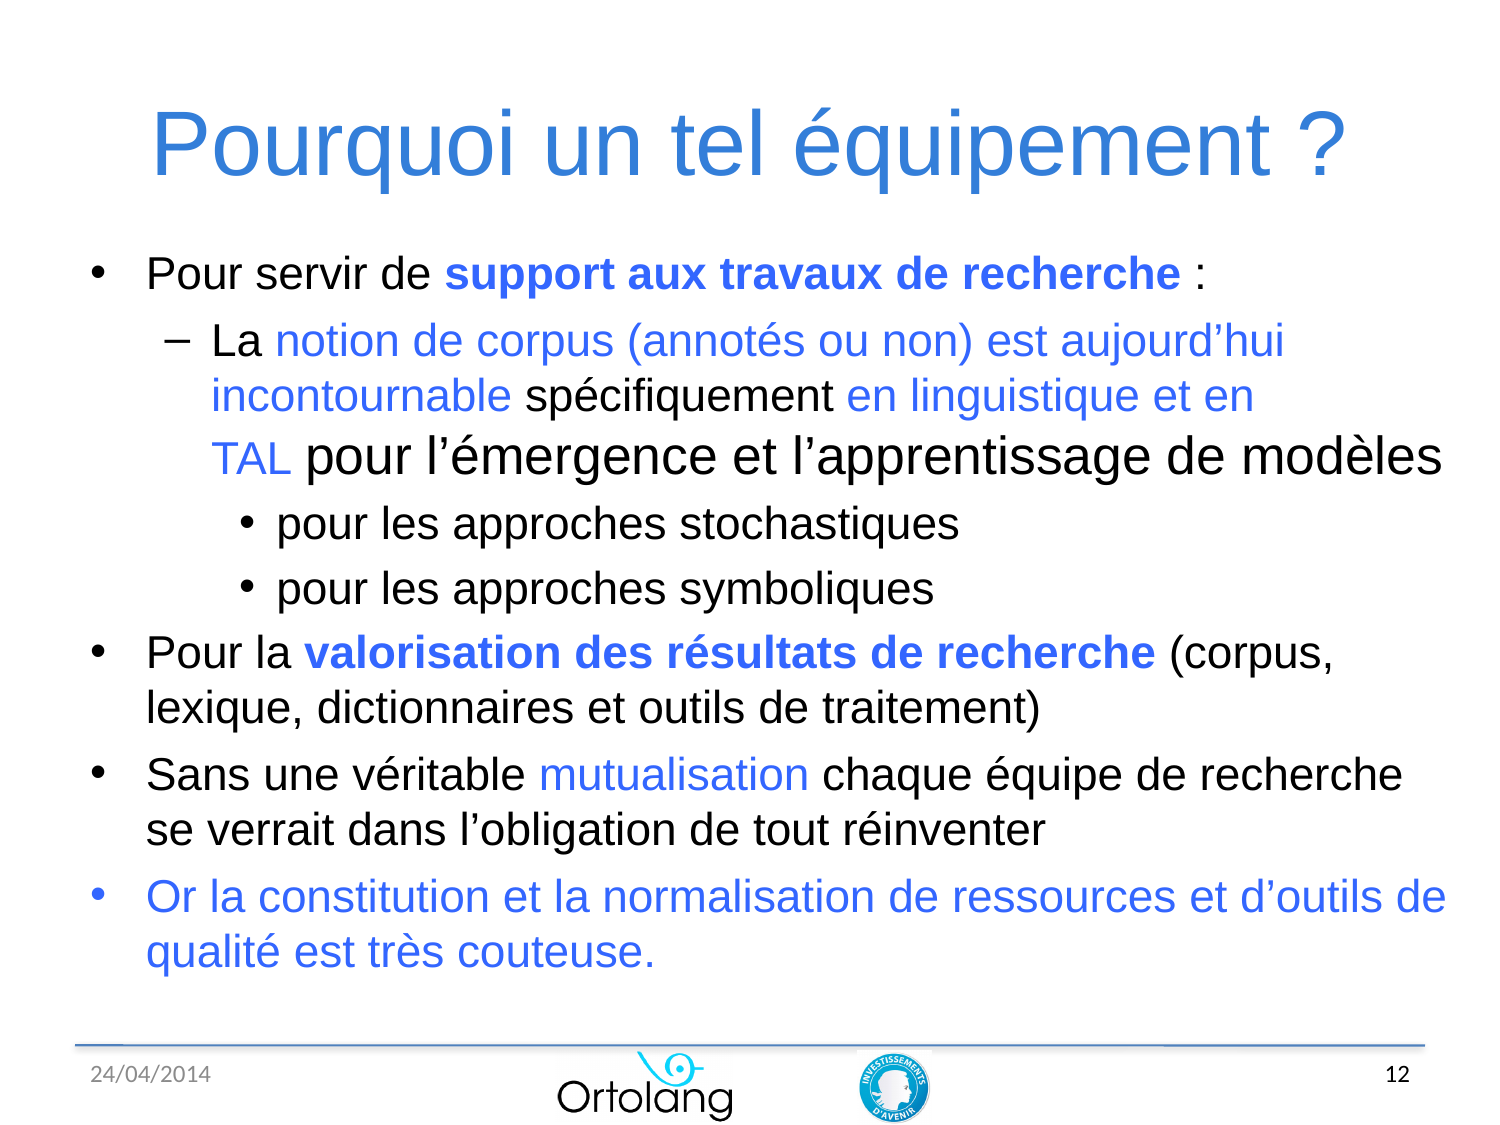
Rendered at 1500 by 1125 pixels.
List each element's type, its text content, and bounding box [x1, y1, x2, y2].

picture [857, 1050, 932, 1125]
list Pour servir de support aux travaux de recherche : La notion de corpus (annotés ou non) est aujourd’hui incontournable spécifiquement en linguistique et en TAL pour l’émergence et l’apprentissage de modèles pour les approches stochastiques pour les approches symboliques Pour la valorisation des résultats de recherche (corpus, lexique, dictionnaires et outils de traitement) Sans une véritable mutualisation chaque équipe de recherche se verrait dans l’obligation de tout réinventer Or la constitution et la normalisation de ressources et d’outils de qualité est très couteuse. [75, 236, 1478, 1039]
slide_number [75, 1042, 425, 1103]
title Pourquoi un tel équipement ? [75, 45, 1425, 233]
slide_number 12 [1074, 1042, 1425, 1103]
picture [555, 1050, 733, 1122]
